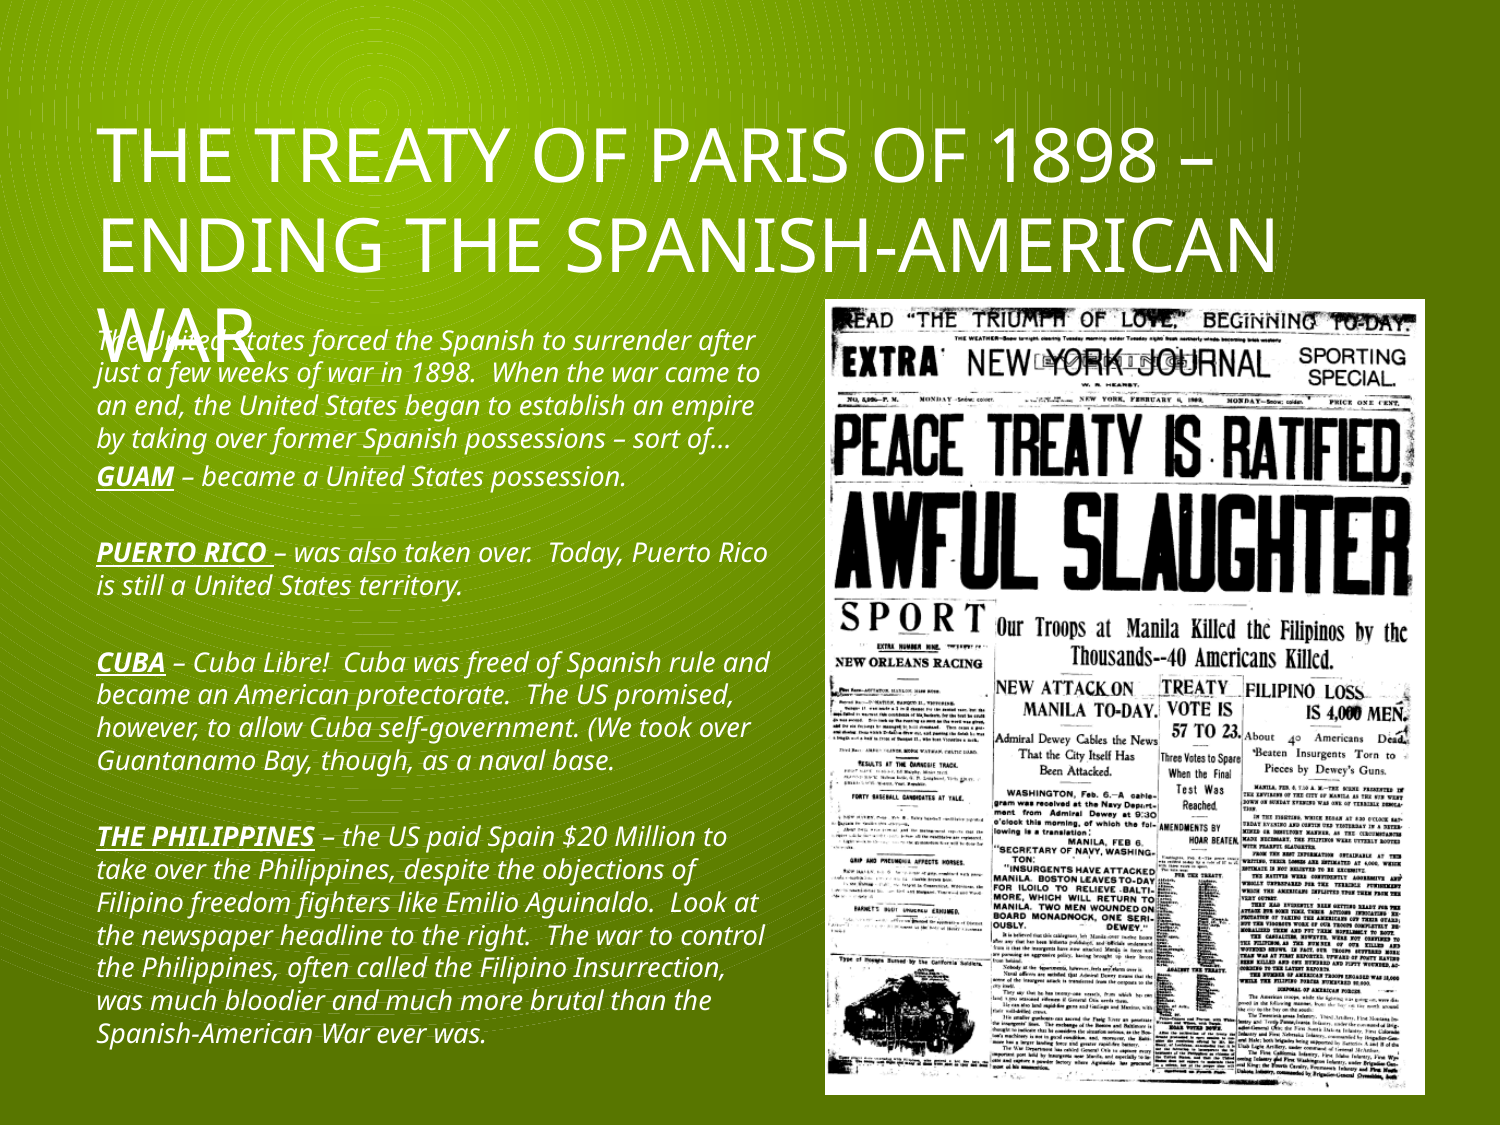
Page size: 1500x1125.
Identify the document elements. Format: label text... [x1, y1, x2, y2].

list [824, 299, 1426, 1095]
list The United States forced the Spanish to surrender after just a few weeks of war in 1898. When the war came to an end, the United States began to establish an empire by taking over former Spanish possessions – sort of… GUAM – became a United States possession. PUERTO RICO – was also taken over. Today, Puerto Rico is still a United States territory. CUBA – Cuba Libre! Cuba was freed of Spanish rule and became an American protectorate. The US promised, however, to allow Cuba self-government. (We took over Guantanamo Bay, though, as a naval base. THE PHILIPPINES – the US paid Spain $20 Million to take over the Philippines, despite the objections of Filipino freedom fighters like Emilio Aguinaldo. Look at the newspaper headline to the right. The war to control the Philippines, often called the Filipino Insurrection, was much bloodier and much more brutal than the Spanish-American War ever was. [81, 315, 788, 1088]
title The Treaty of Paris of 1898 – Ending the Spanish-American War [81, 99, 1413, 271]
